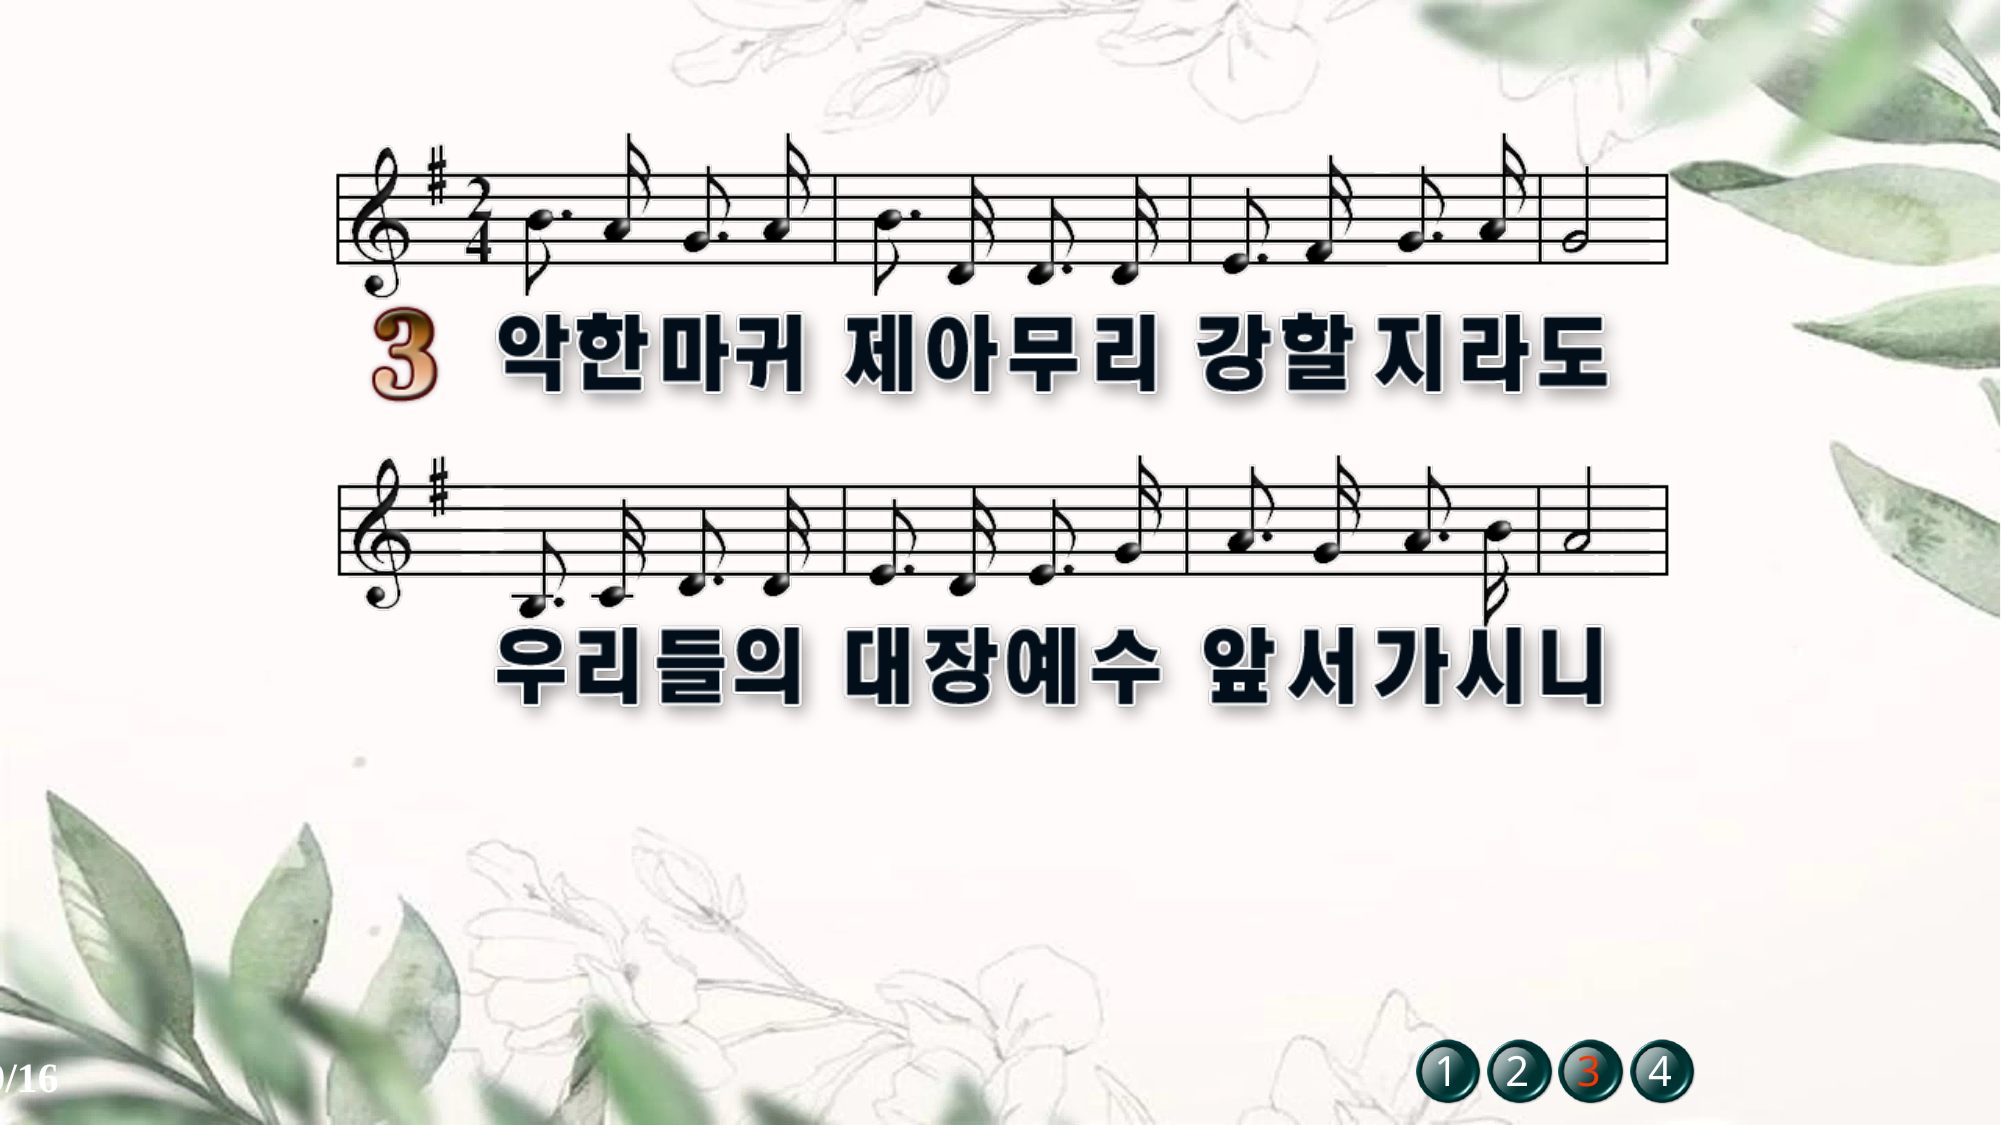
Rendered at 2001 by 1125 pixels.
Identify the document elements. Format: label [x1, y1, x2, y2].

text_box [1484, 1035, 1555, 1106]
picture [0, 0, 2001, 1125]
text_box [1413, 1035, 1484, 1106]
text_box [1555, 1035, 1626, 1106]
text_box [1627, 1035, 1697, 1106]
